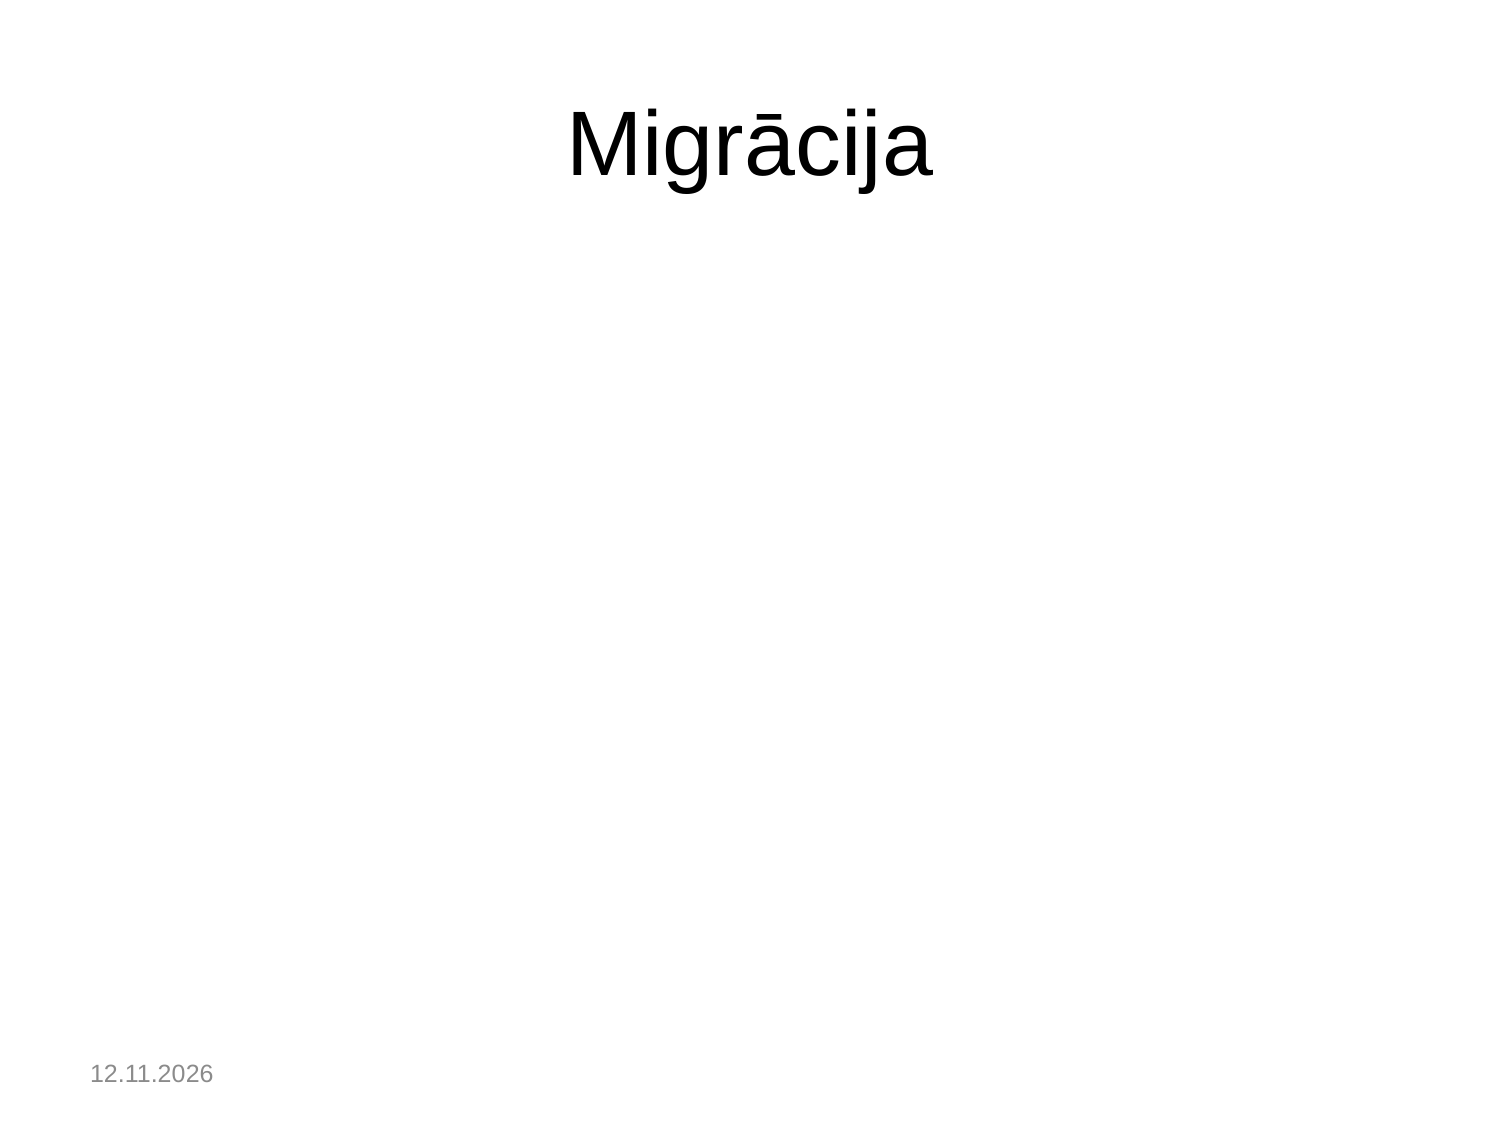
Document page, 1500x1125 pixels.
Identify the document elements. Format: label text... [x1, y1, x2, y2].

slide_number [75, 1042, 425, 1103]
title Migrācija [74, 44, 1426, 233]
